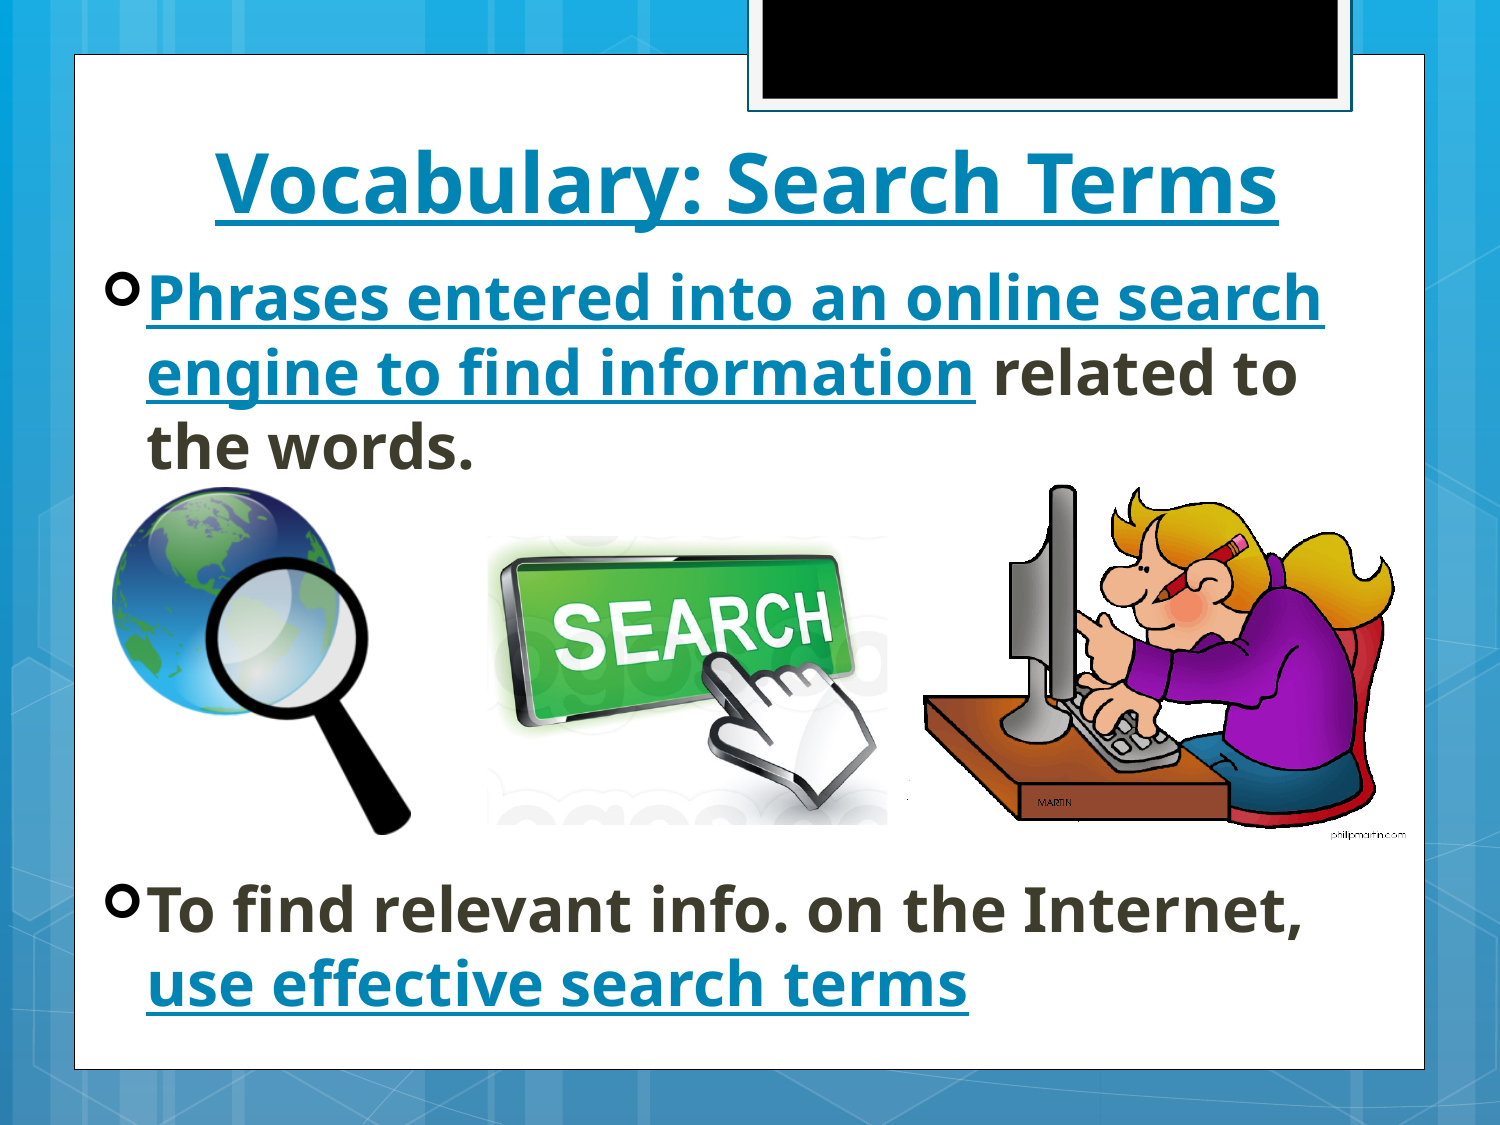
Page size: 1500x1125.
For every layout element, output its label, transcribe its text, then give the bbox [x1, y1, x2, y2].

picture [907, 474, 1413, 846]
picture [487, 536, 888, 826]
picture [112, 487, 411, 835]
title Vocabulary: Search Terms [171, 50, 1324, 238]
list Phrases entered into an online search engine to find information related to the words. To find relevant info. on the Internet, use effective search terms [75, 249, 1425, 1063]
